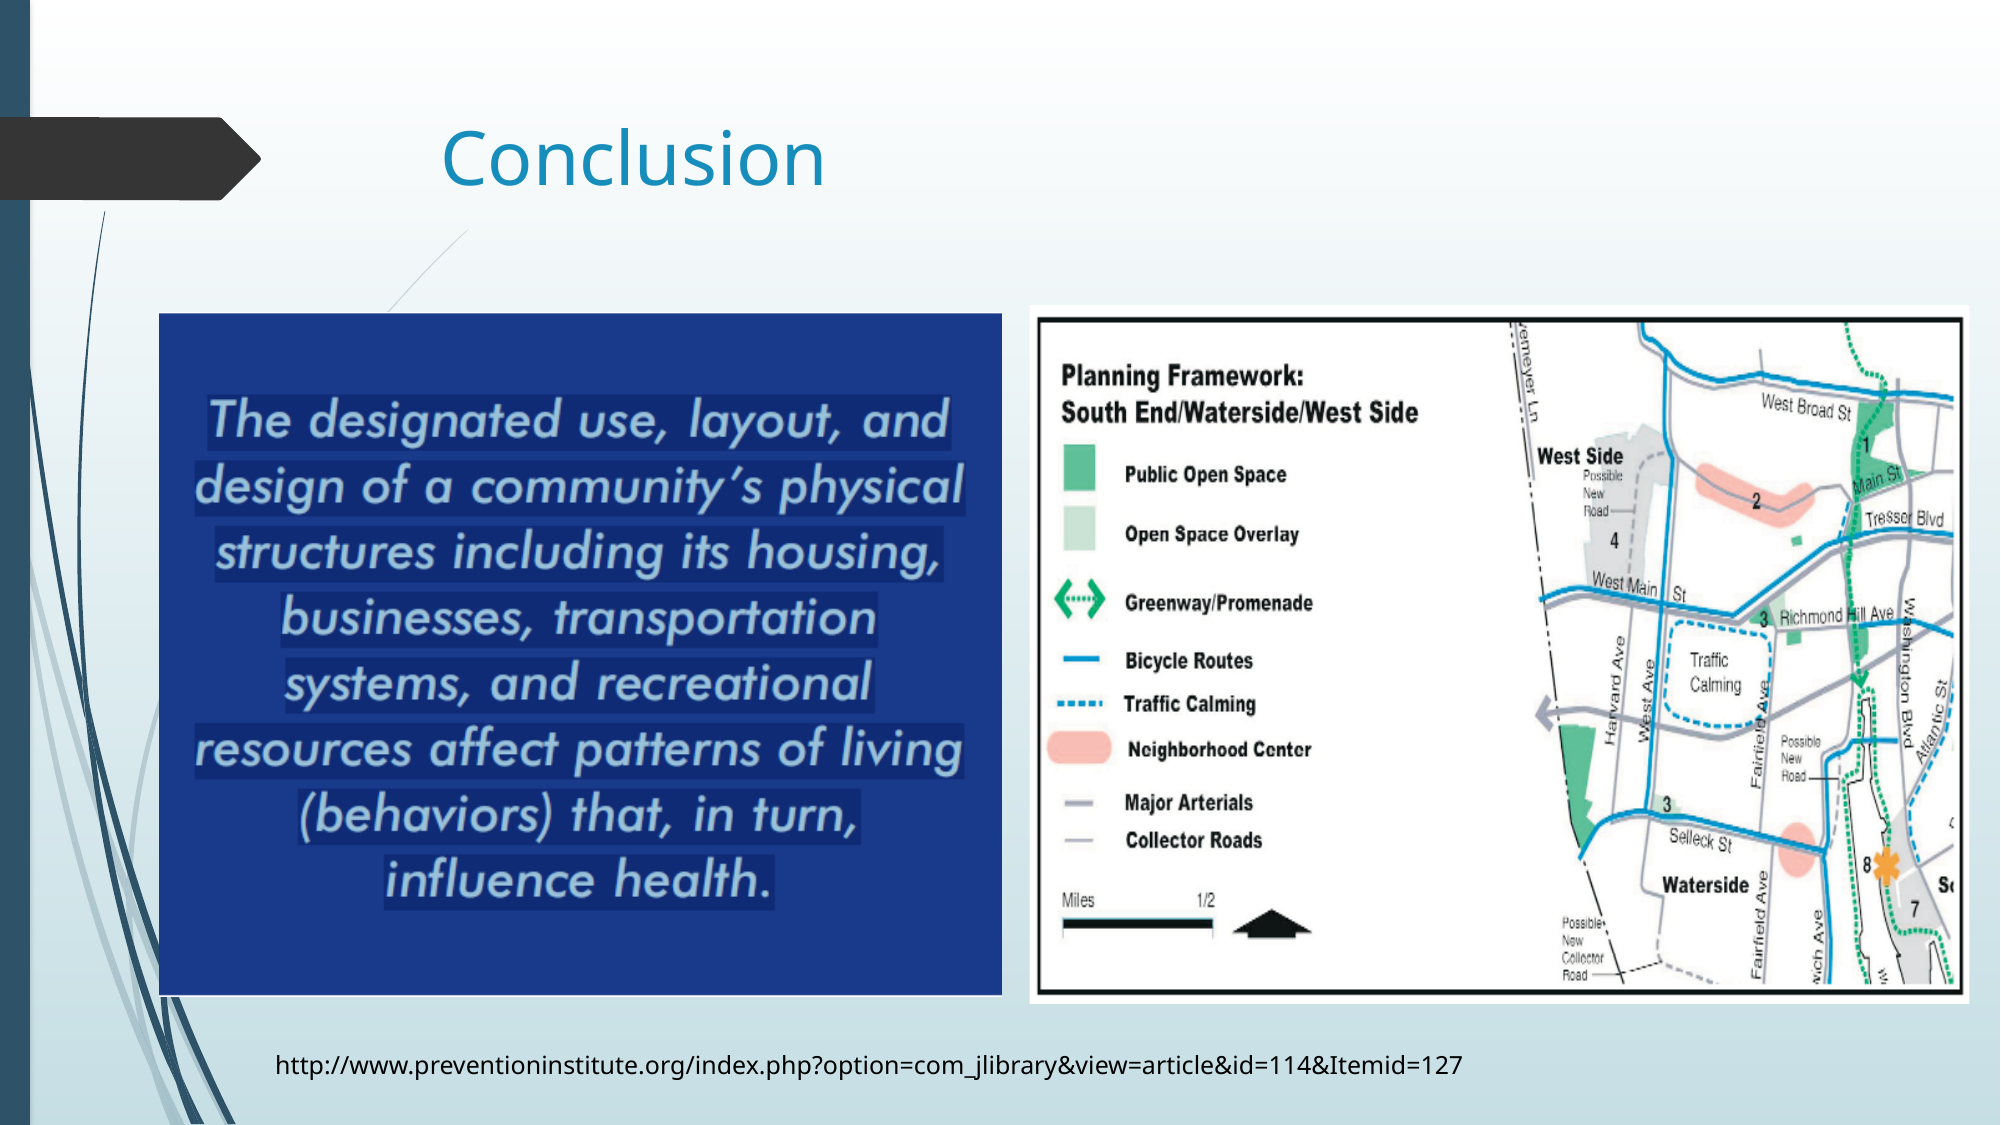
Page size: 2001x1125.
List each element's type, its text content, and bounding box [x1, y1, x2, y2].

picture [1029, 305, 1970, 1005]
text_box http://www.preventioninstitute.org/index.php?option=com_jlibrary&view=article&id=114&Itemid=127 [260, 1042, 1524, 1087]
title Conclusion [425, 102, 1888, 313]
picture [159, 312, 1002, 998]
